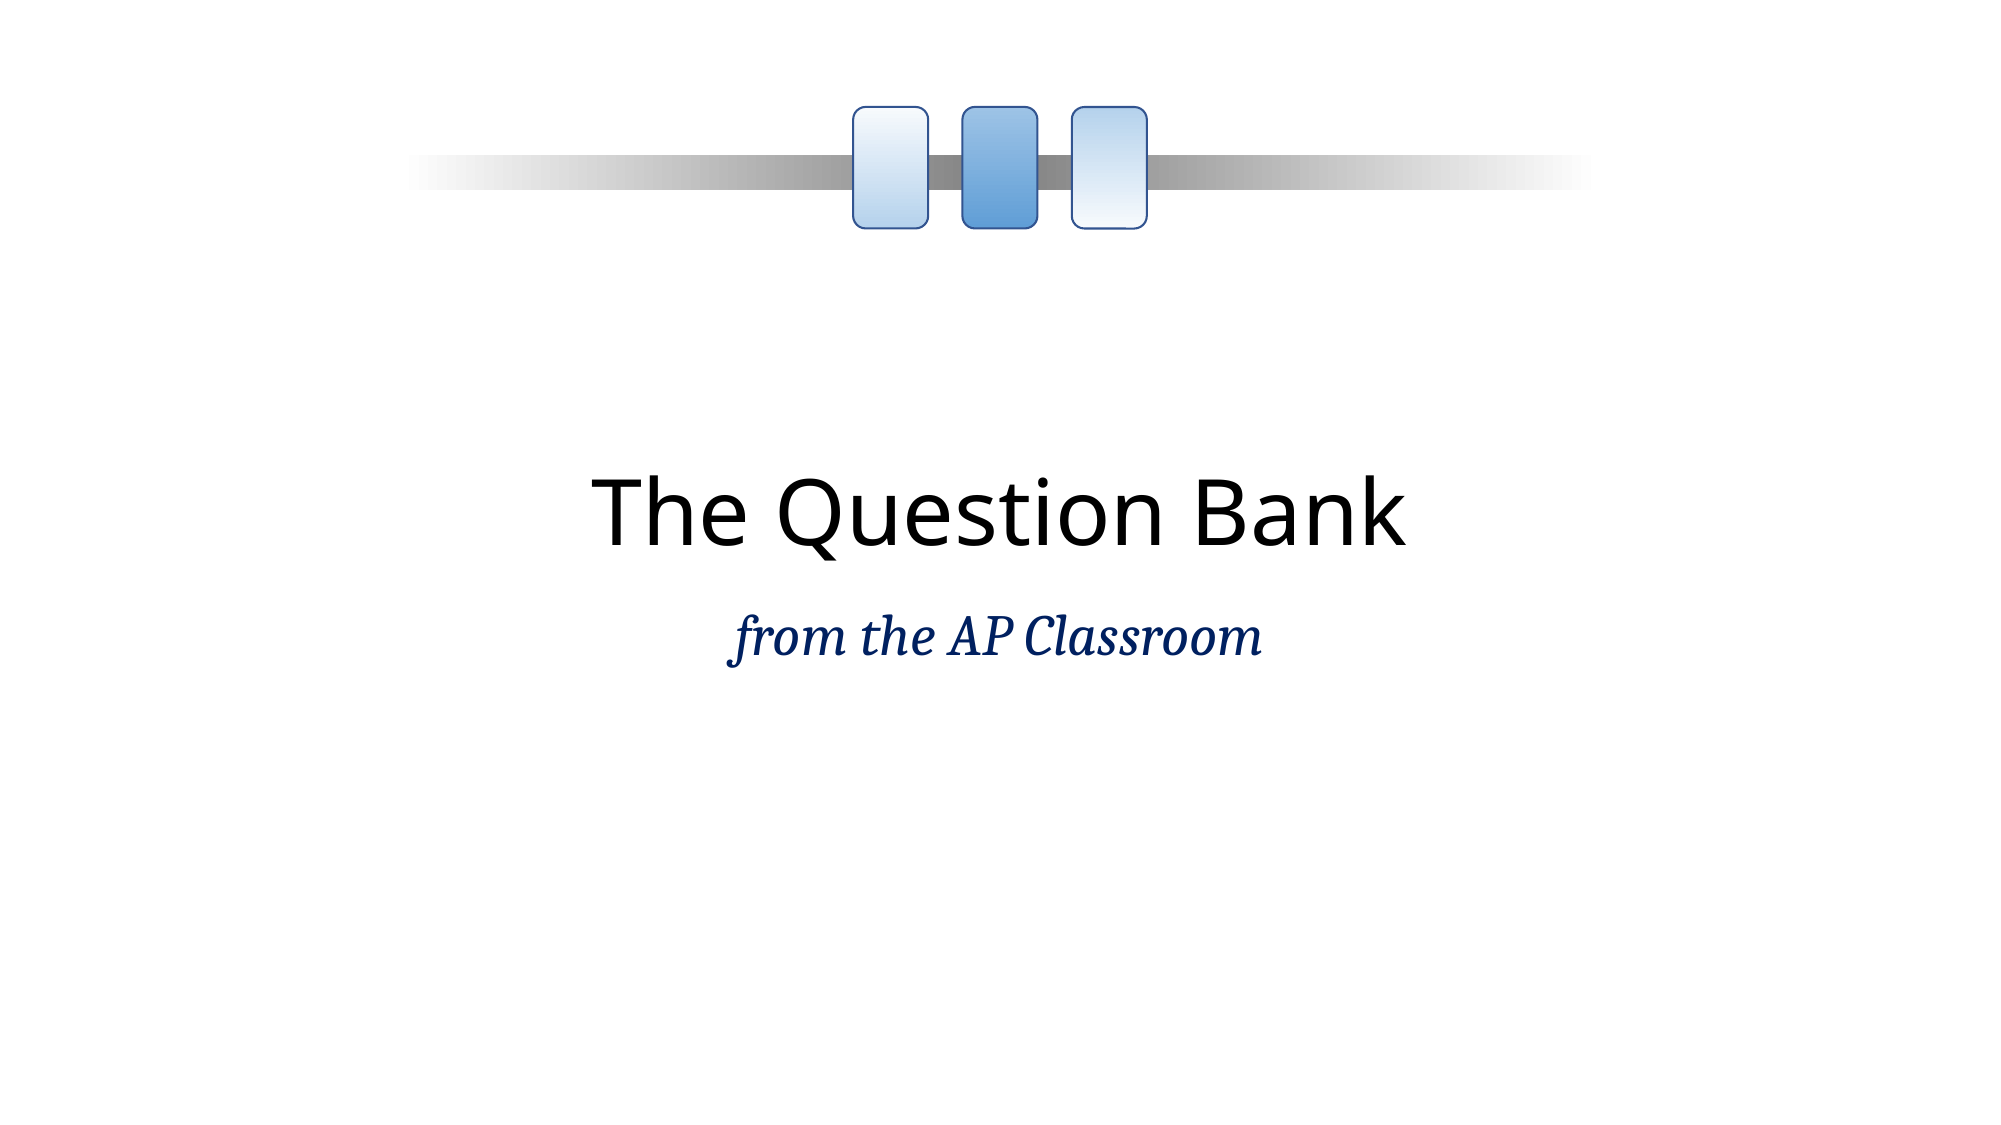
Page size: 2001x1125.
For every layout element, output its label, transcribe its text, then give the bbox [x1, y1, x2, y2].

text_box [1039, 154, 1070, 191]
text_box [930, 154, 961, 191]
title The Question Bank [137, 355, 1863, 676]
text_box [0, 154, 852, 191]
text_box [961, 105, 1039, 230]
text_box [1070, 105, 1148, 230]
text_box [852, 105, 930, 230]
text_box from the AP Classroom [395, 589, 1605, 675]
text_box [1148, 154, 2000, 191]
